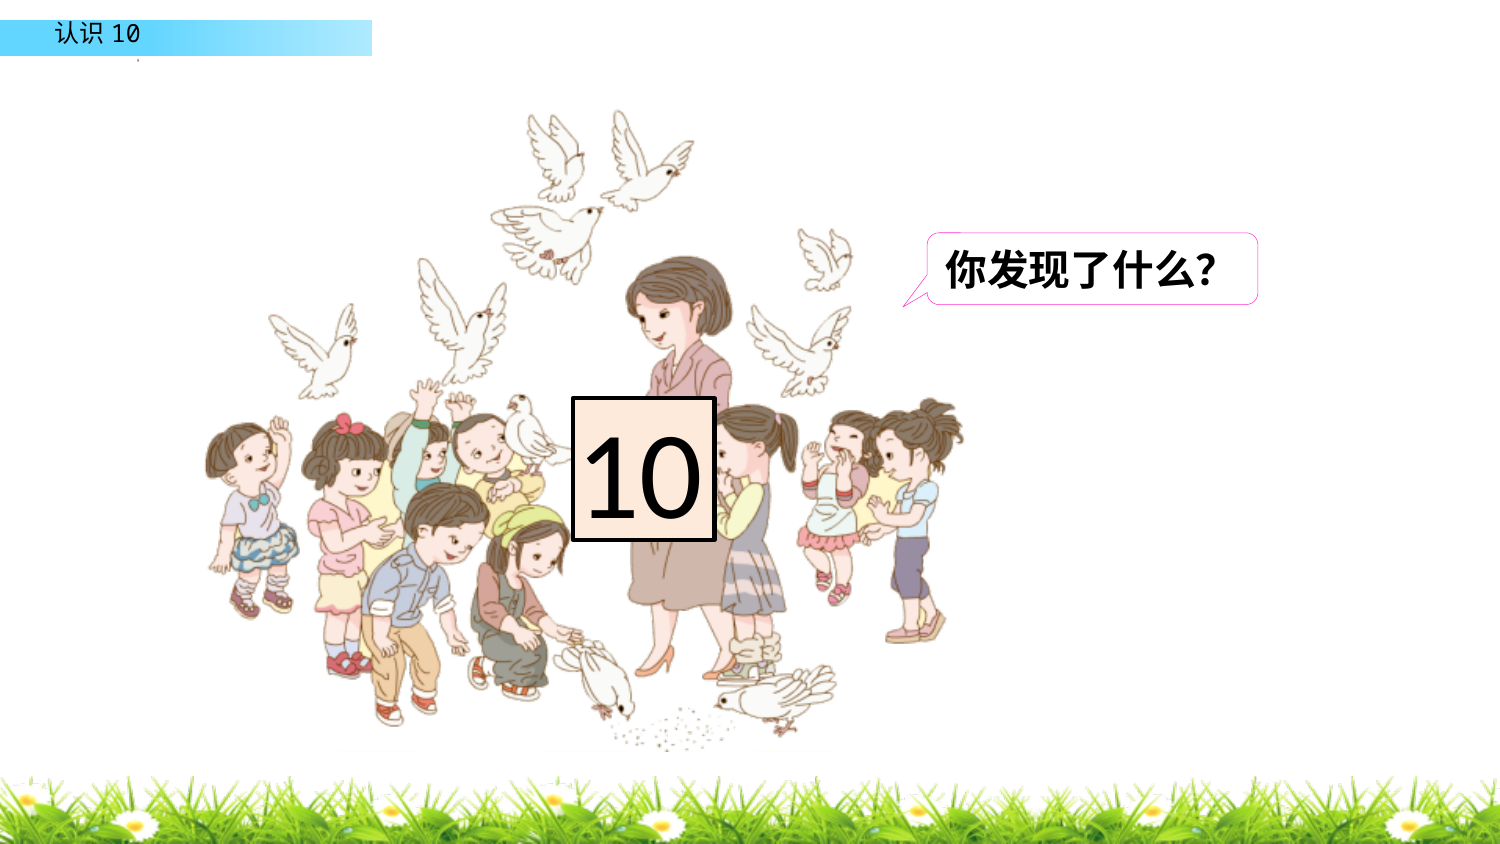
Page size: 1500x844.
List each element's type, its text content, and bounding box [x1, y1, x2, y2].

text_box 你发现了什么？ [1024, 232, 1258, 305]
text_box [560, 386, 720, 554]
picture [0, 776, 1500, 844]
picture [123, 91, 1019, 753]
